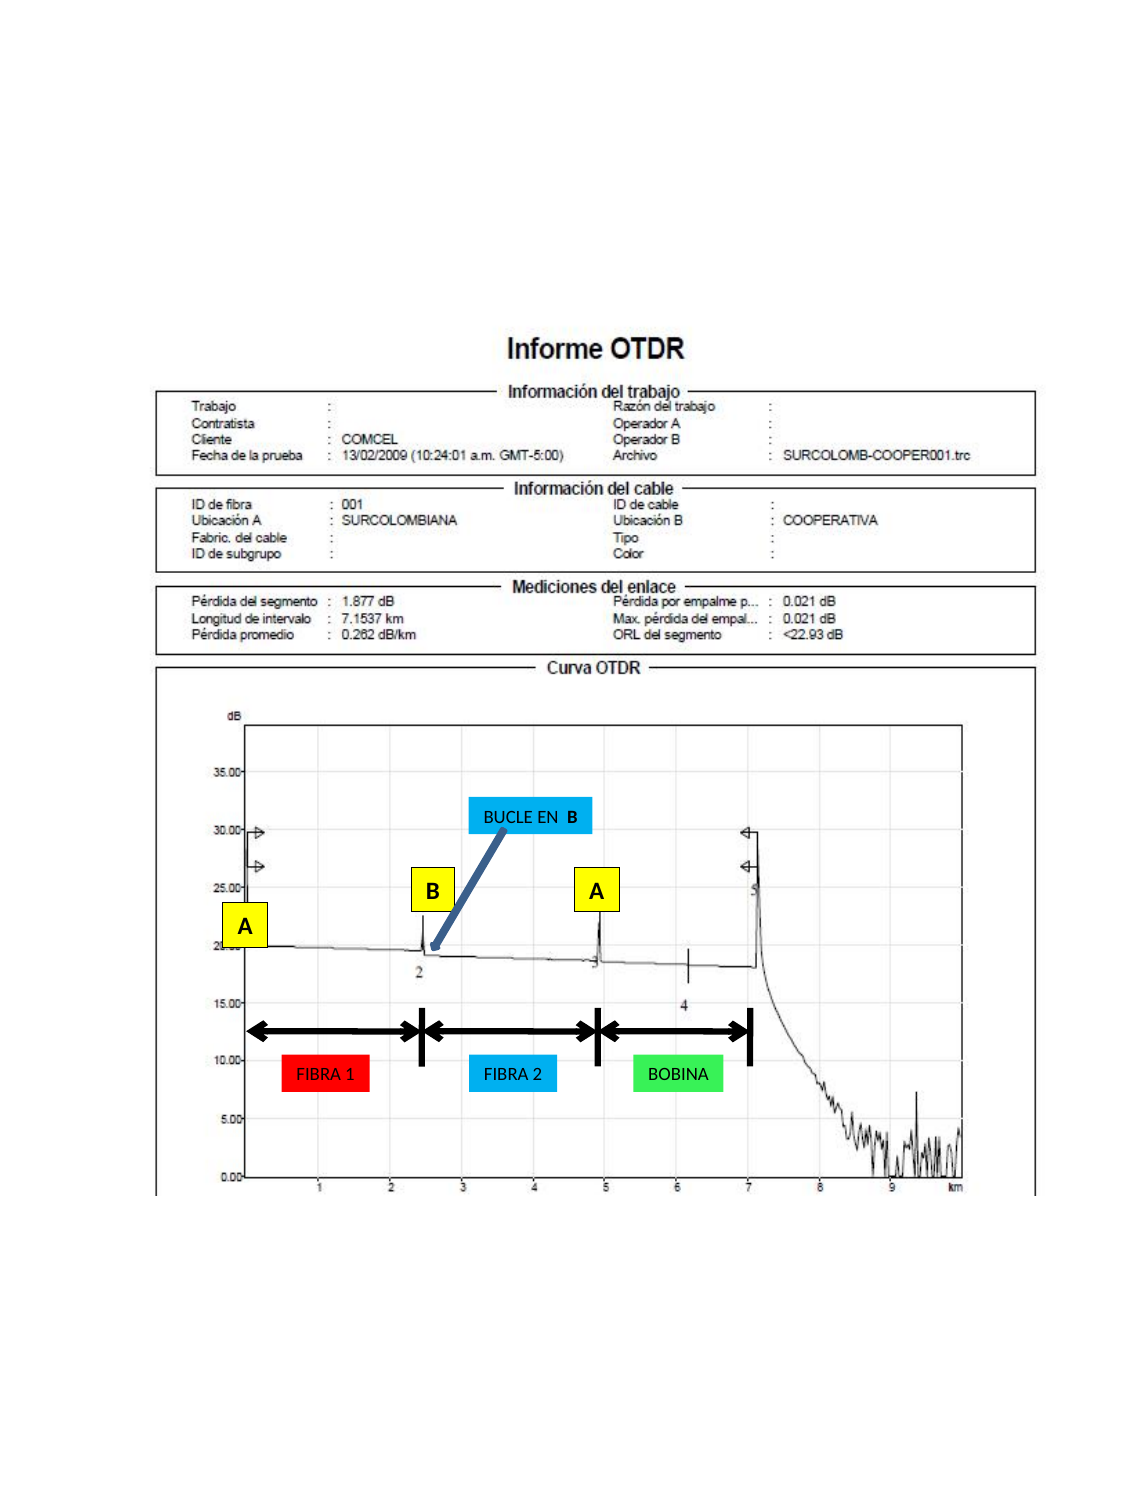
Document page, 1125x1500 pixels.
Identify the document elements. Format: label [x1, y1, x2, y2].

picture [116, 280, 1079, 1196]
